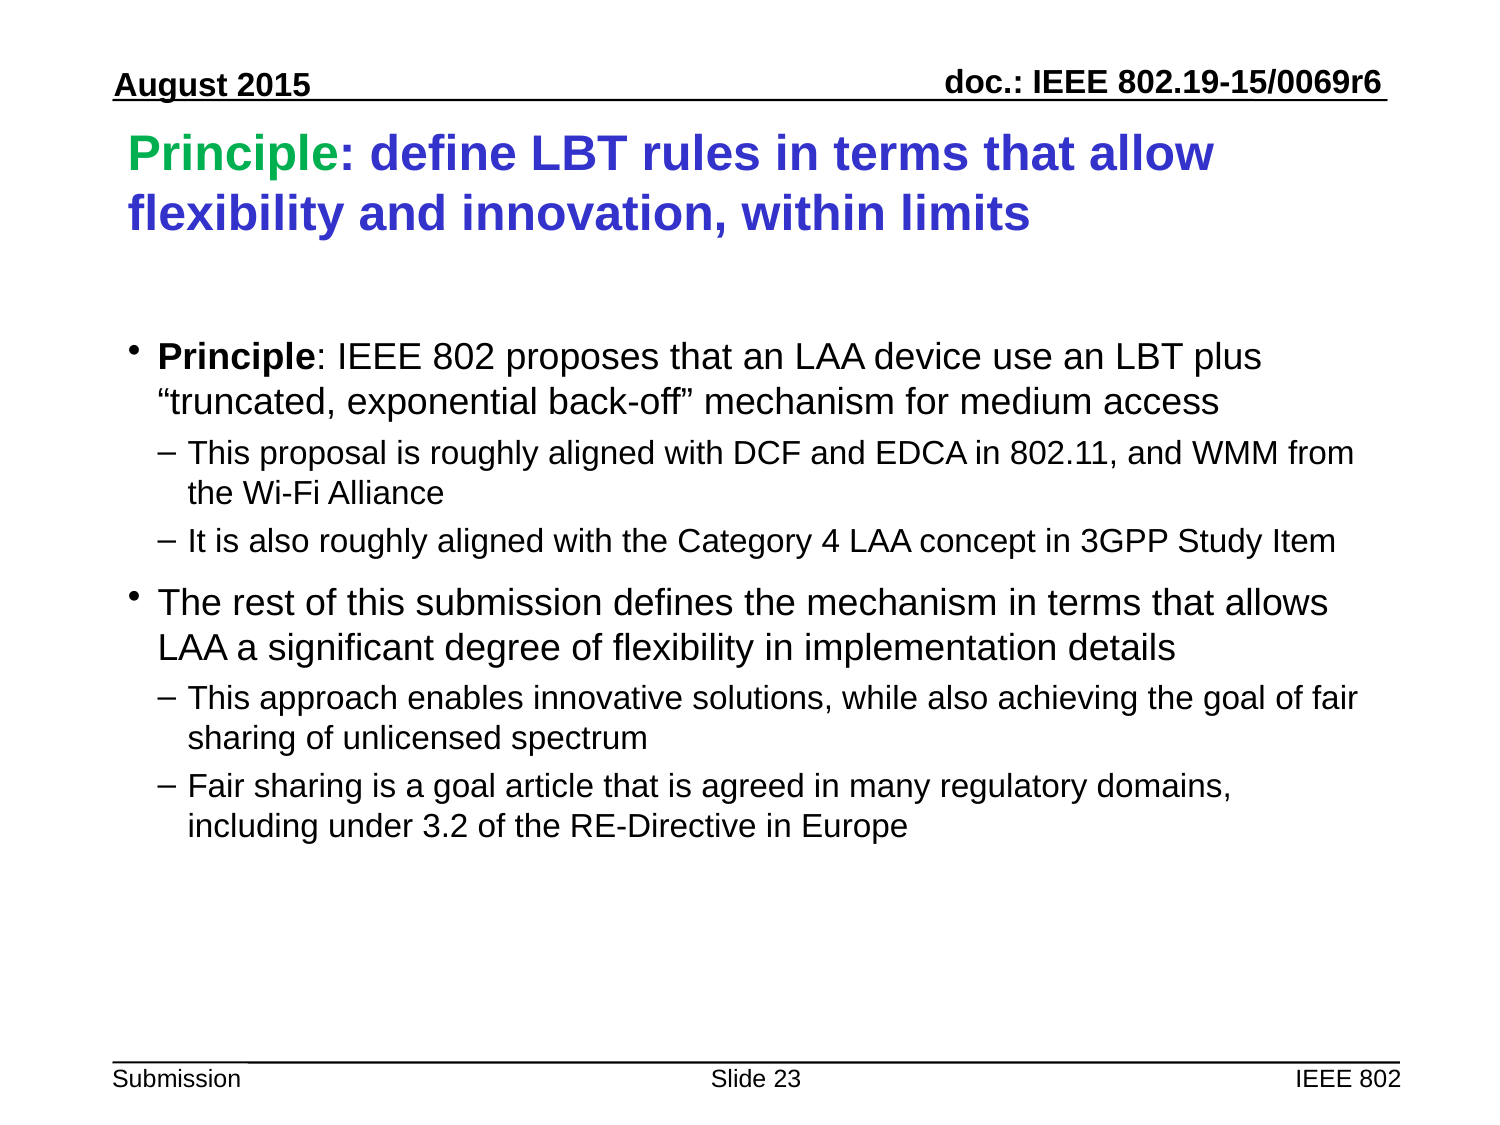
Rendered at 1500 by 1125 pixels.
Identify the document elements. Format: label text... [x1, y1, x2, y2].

footer IEEE 802 [1294, 1061, 1402, 1093]
slide_number Slide 23 [709, 1061, 803, 1093]
title Principle: define LBT rules in terms that allow flexibility and innovation, within limits [112, 112, 1388, 288]
list Principle: IEEE 802 proposes that an LAA device use an LBT plus “truncated, exponential back-off” mechanism for medium access This proposal is roughly aligned with DCF and EDCA in 802.11, and WMM from the Wi-Fi Alliance It is also roughly aligned with the Category 4 LAA concept in 3GPP Study Item The rest of this submission defines the mechanism in terms that allows LAA a significant degree of flexibility in implementation details This approach enables innovative solutions, while also achieving the goal of fair sharing of unlicensed spectrum Fair sharing is a goal article that is agreed in many regulatory domains, including under 3.2 of the RE-Directive in Europe [112, 324, 1388, 1000]
